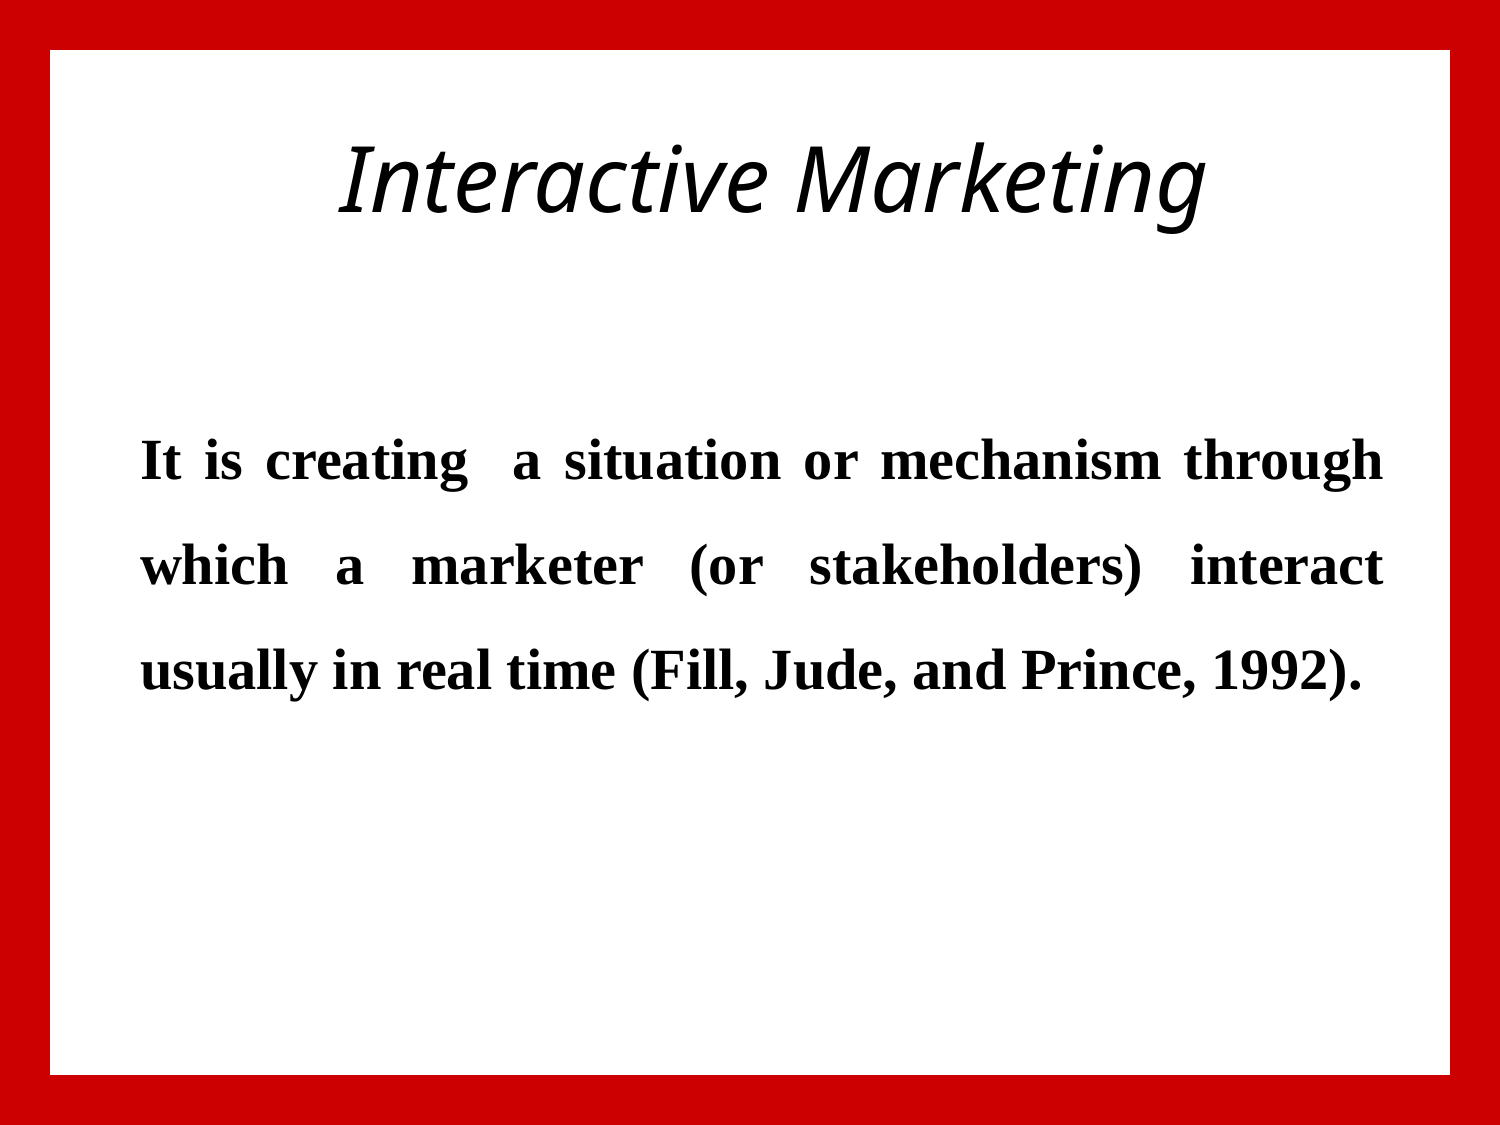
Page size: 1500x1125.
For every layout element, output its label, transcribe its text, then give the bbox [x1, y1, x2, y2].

text_box Interactive Marketing [137, 137, 1413, 325]
title It is creating a situation or mechanism through which a marketer (or stakeholders) interact usually in real time (Fill, Jude, and Prince, 1992). [124, 449, 1401, 638]
